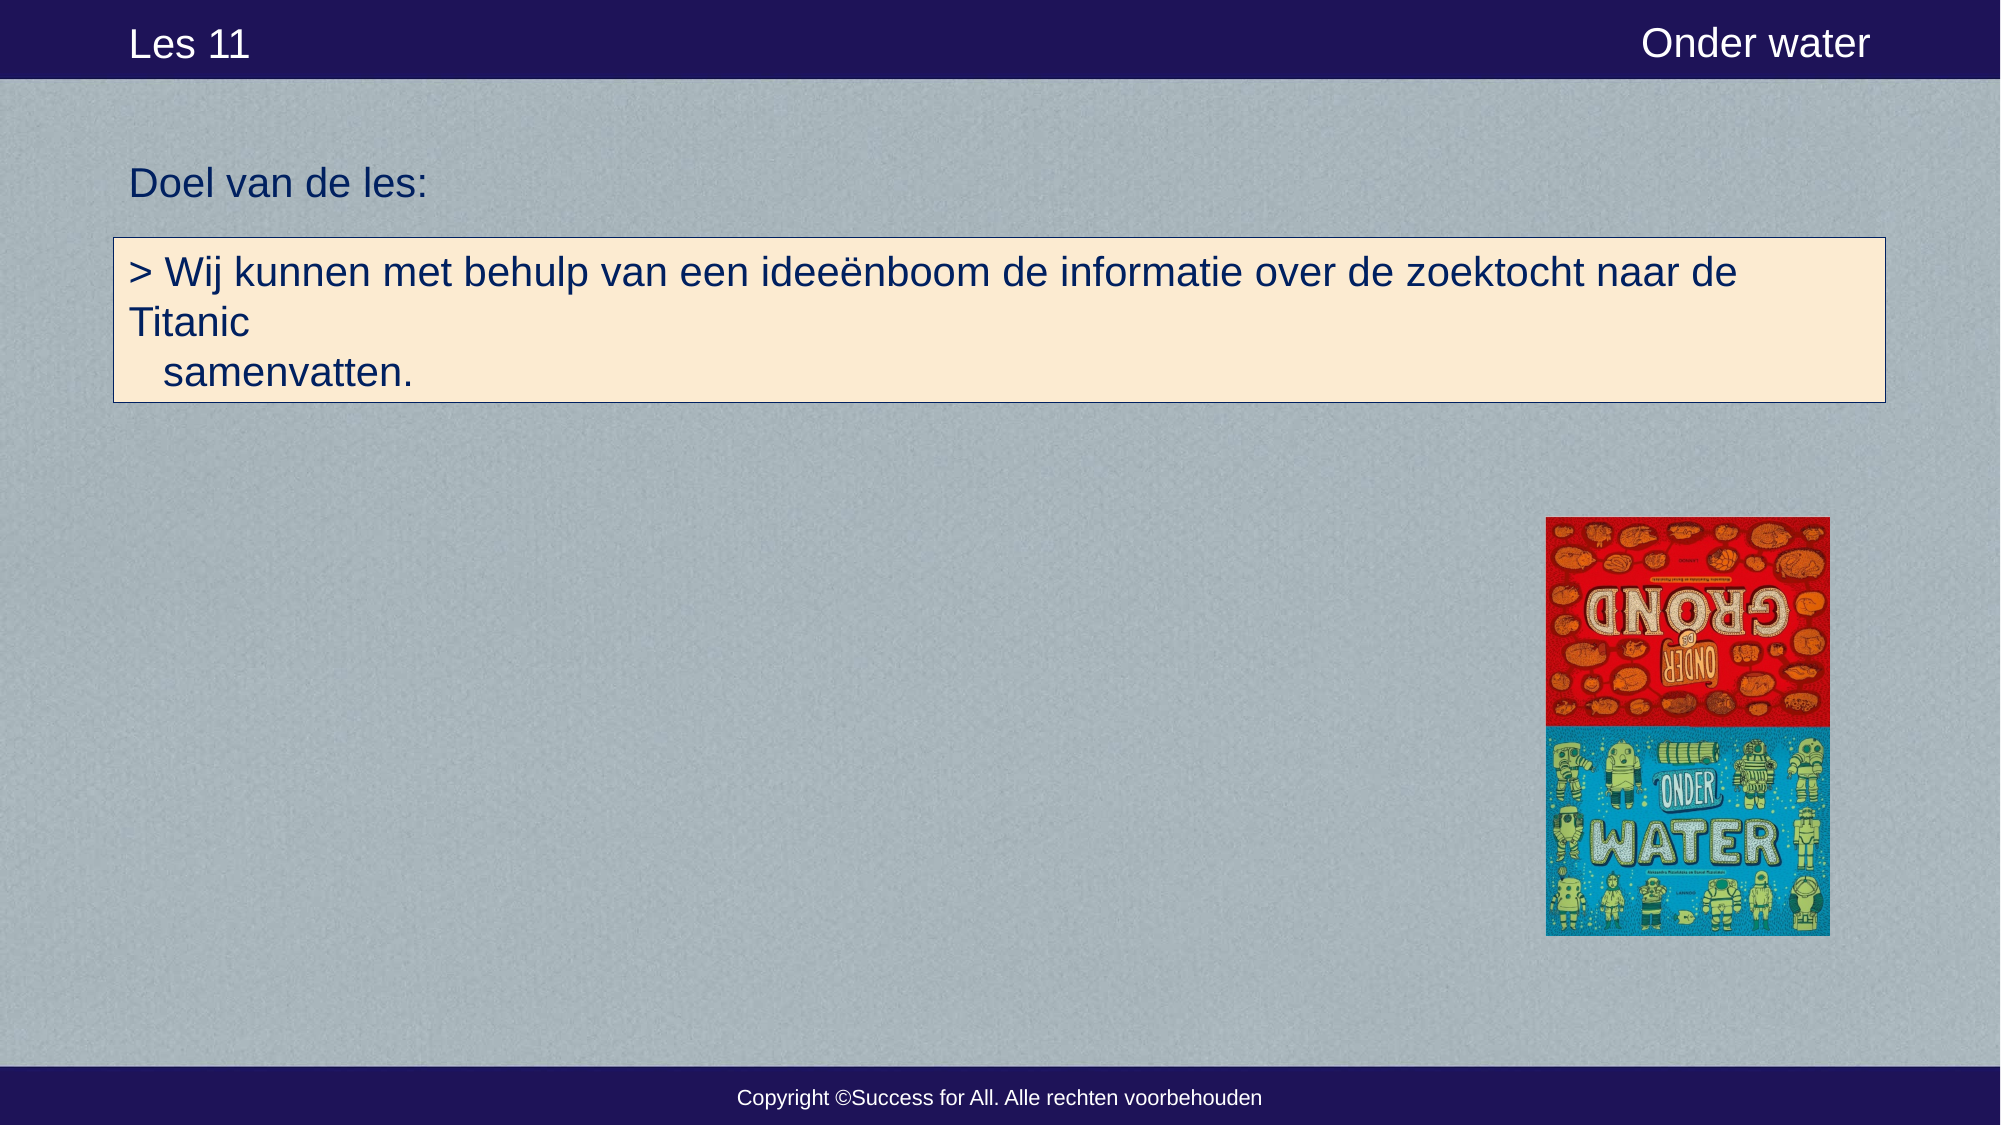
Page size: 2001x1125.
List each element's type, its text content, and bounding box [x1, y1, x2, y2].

picture [0, 0, 2001, 1125]
text_box Les 11 [114, 9, 354, 75]
text_box Onder water [999, 8, 1886, 73]
text_box Doel van de les: [113, 148, 1635, 214]
text_box > Wij kunnen met behulp van een ideeënboom de informatie over de zoektocht naar de Titanic samenvatten. [113, 237, 1886, 403]
text_box Copyright ©Success for All. Alle rechten voorbehouden [0, 1076, 2000, 1125]
